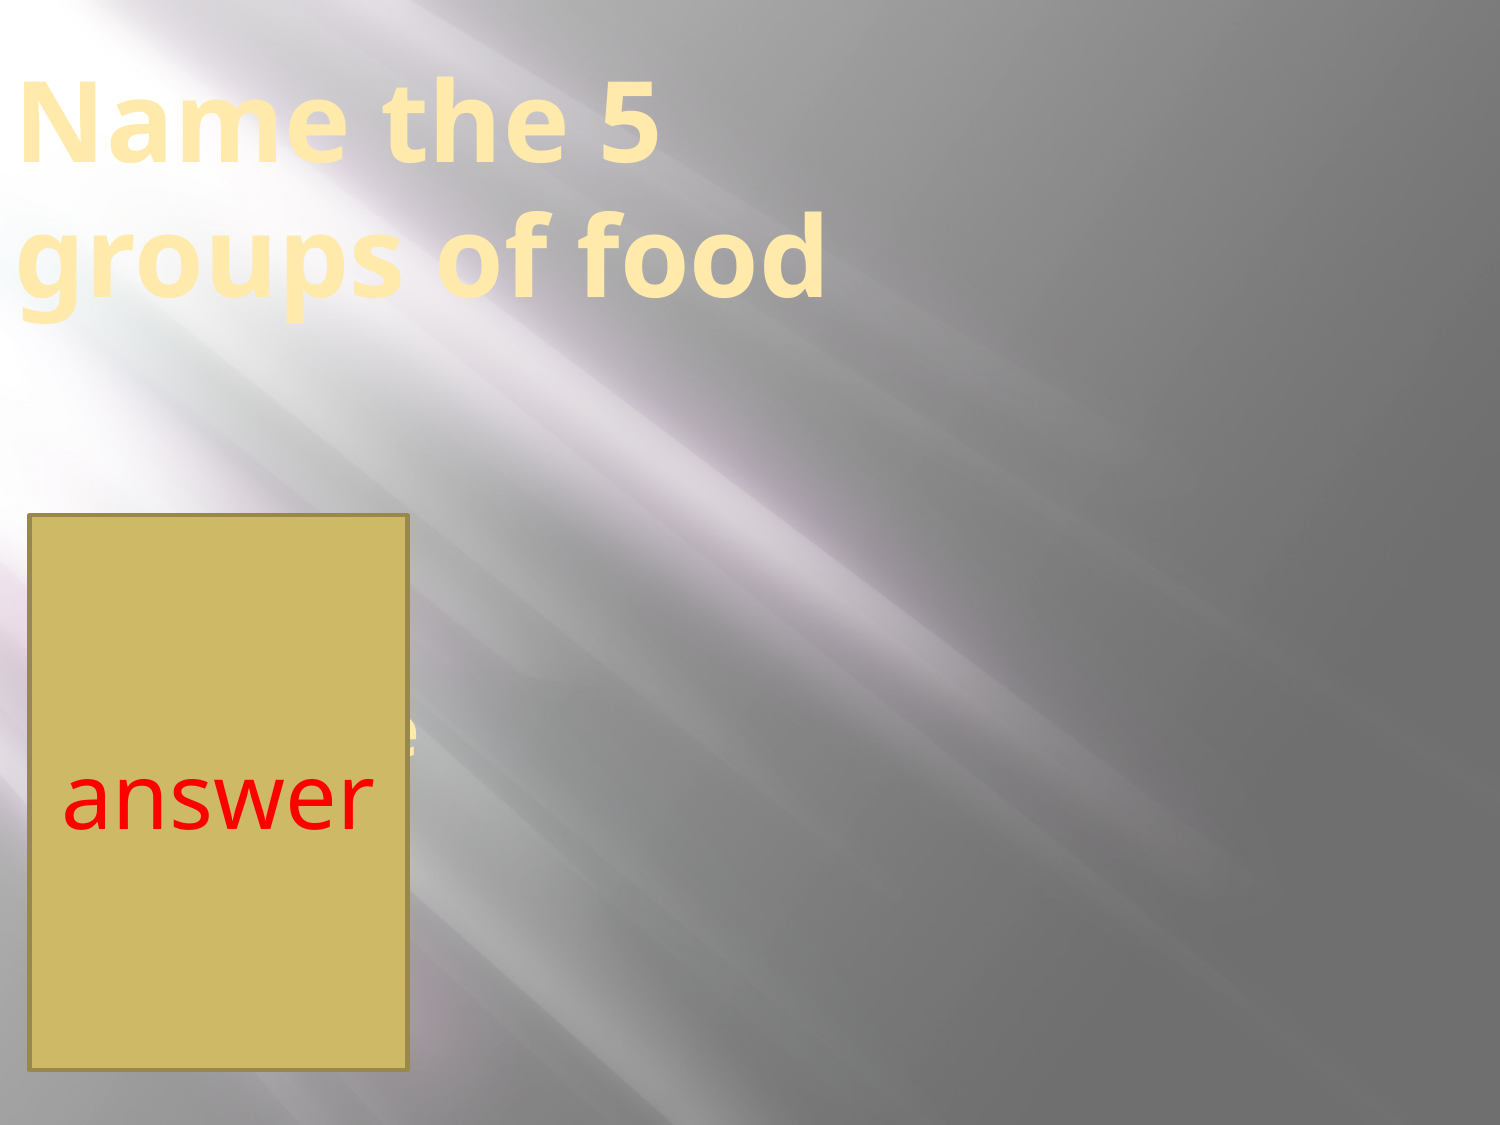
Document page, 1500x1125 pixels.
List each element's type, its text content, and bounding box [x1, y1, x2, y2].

picture [0, 0, 1500, 1125]
text_box Fruit Grain Vegetable Protein And dairy [29, 495, 786, 1125]
text_box Name the 5 groups of food [0, 42, 939, 328]
text_box answer [27, 513, 410, 1072]
